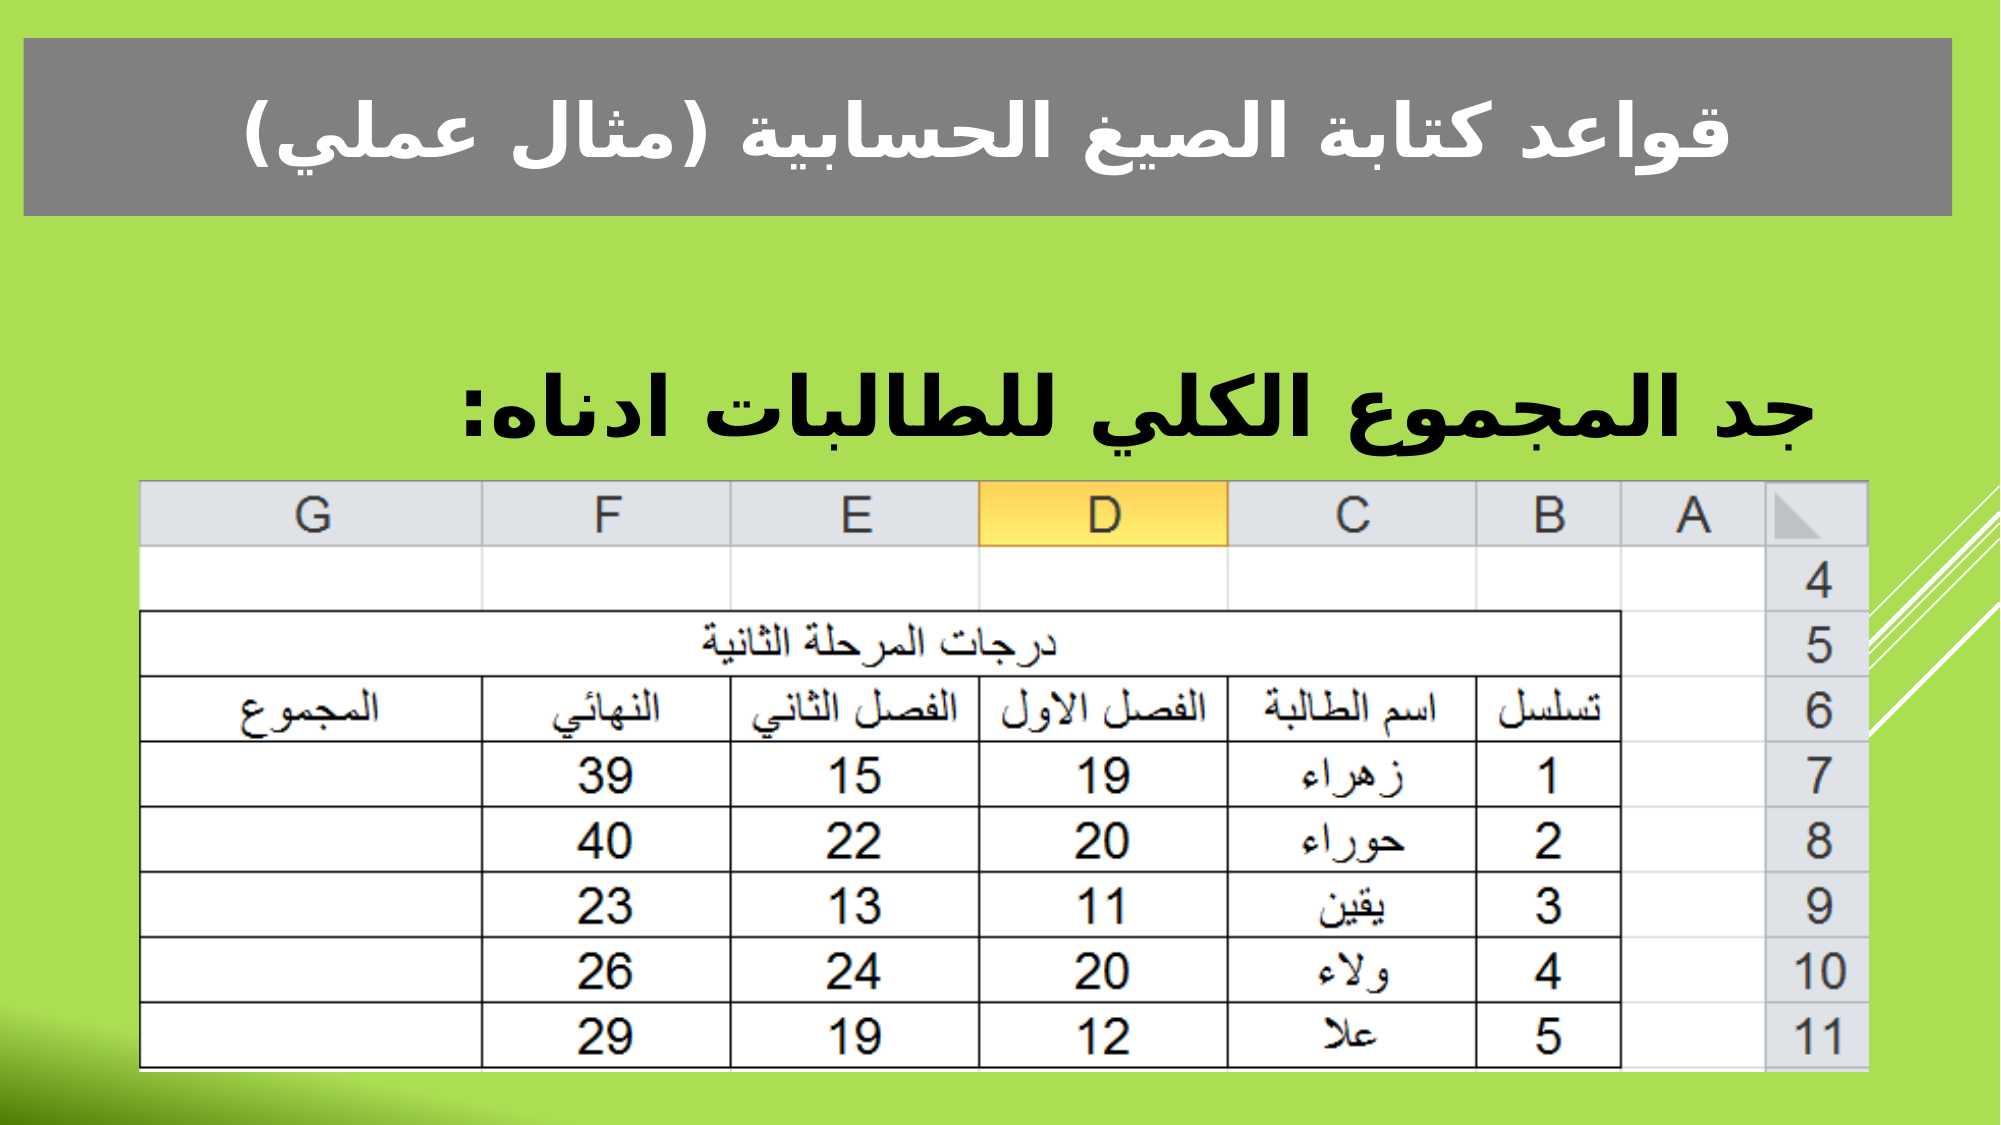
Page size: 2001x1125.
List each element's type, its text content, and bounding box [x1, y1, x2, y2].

text_box جد المجموع الكلي للطالبات ادناه: [139, 345, 1837, 460]
text_box قواعد كتابة الصيغ الحسابية (مثال عملي) [23, 38, 1953, 216]
picture [138, 480, 1870, 1072]
